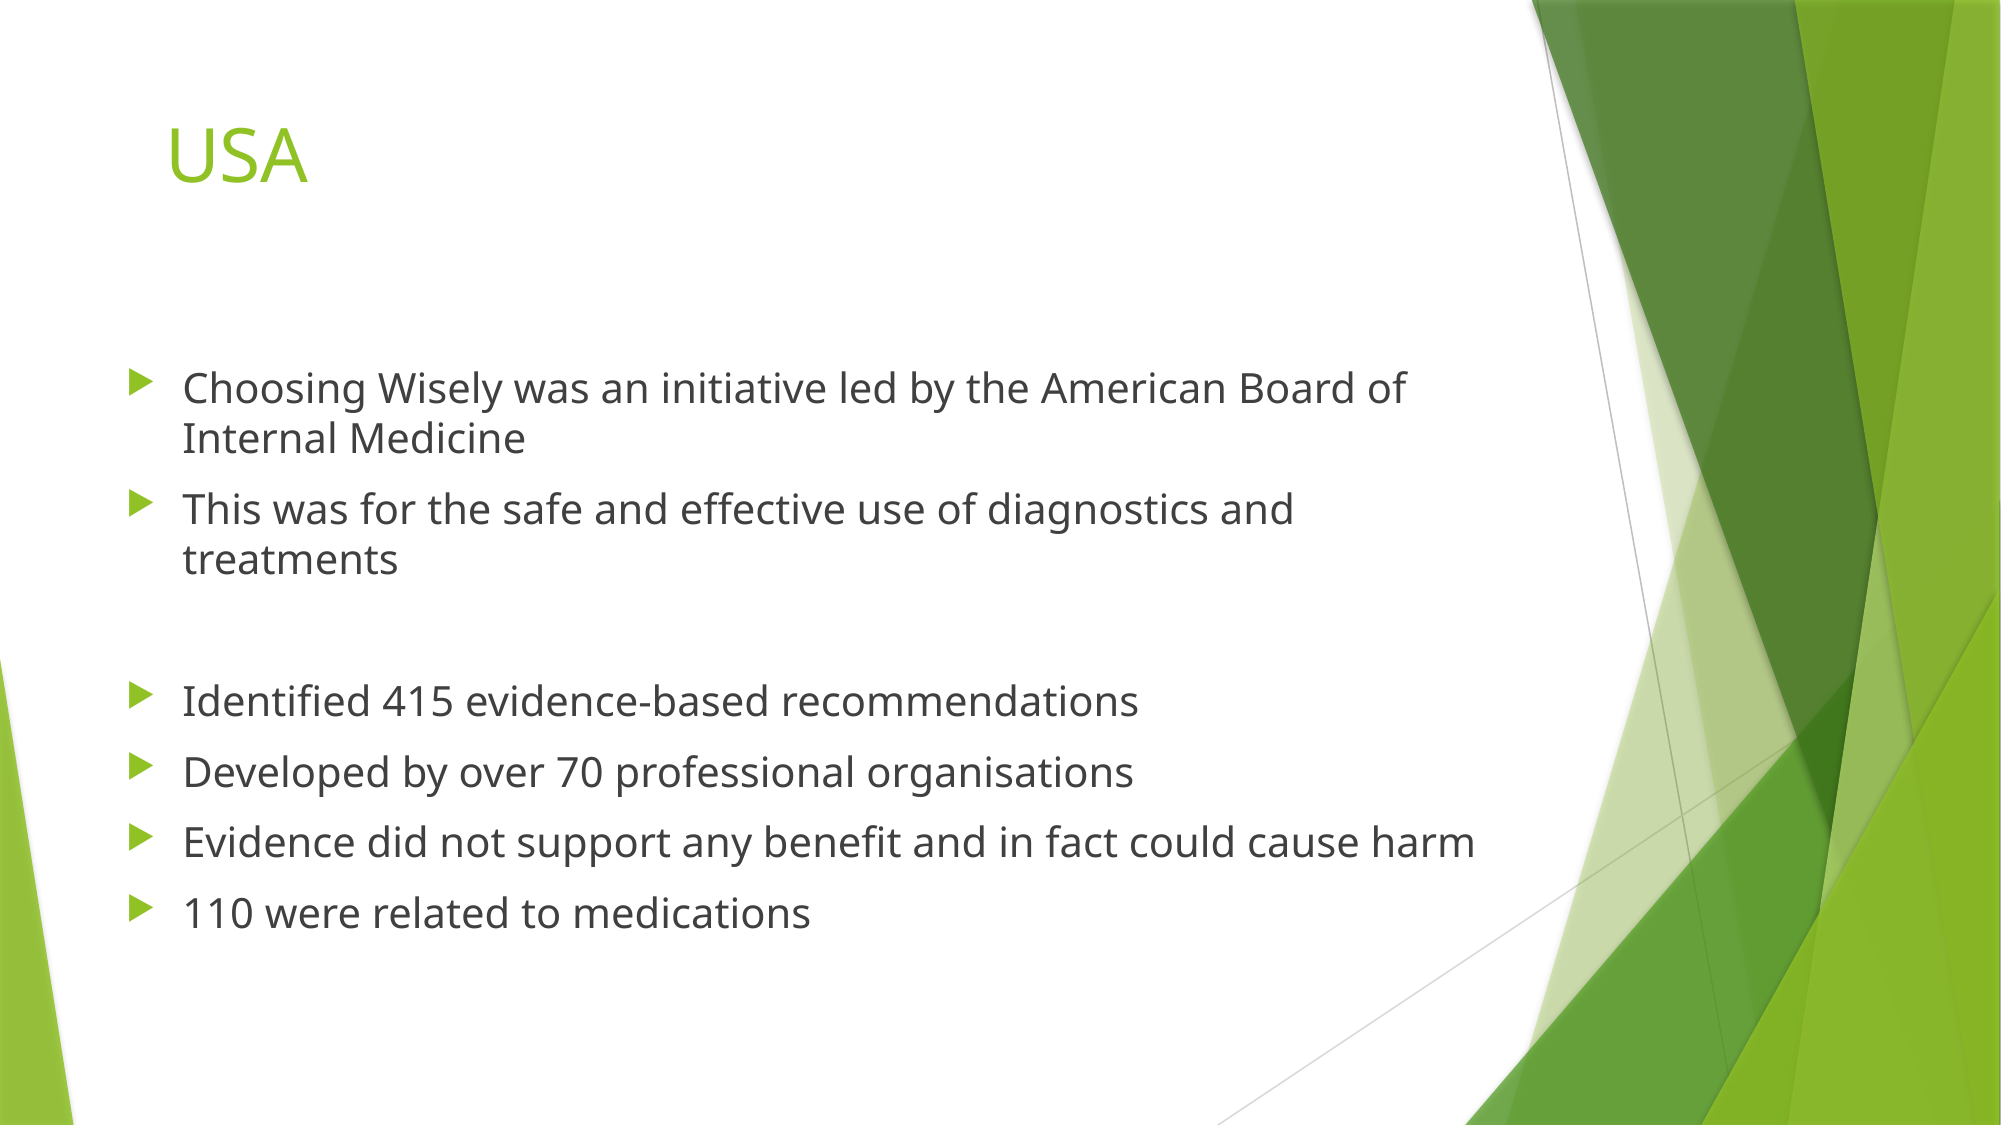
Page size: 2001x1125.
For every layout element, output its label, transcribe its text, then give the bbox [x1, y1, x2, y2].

list Choosing Wisely was an initiative led by the American Board of Internal Medicine This was for the safe and effective use of diagnostics and treatments Identified 415 evidence-based recommendations Developed by over 70 professional organisations Evidence did not support any benefit and in fact could cause harm 110 were related to medications [111, 354, 1522, 992]
title USA [111, 99, 1522, 317]
